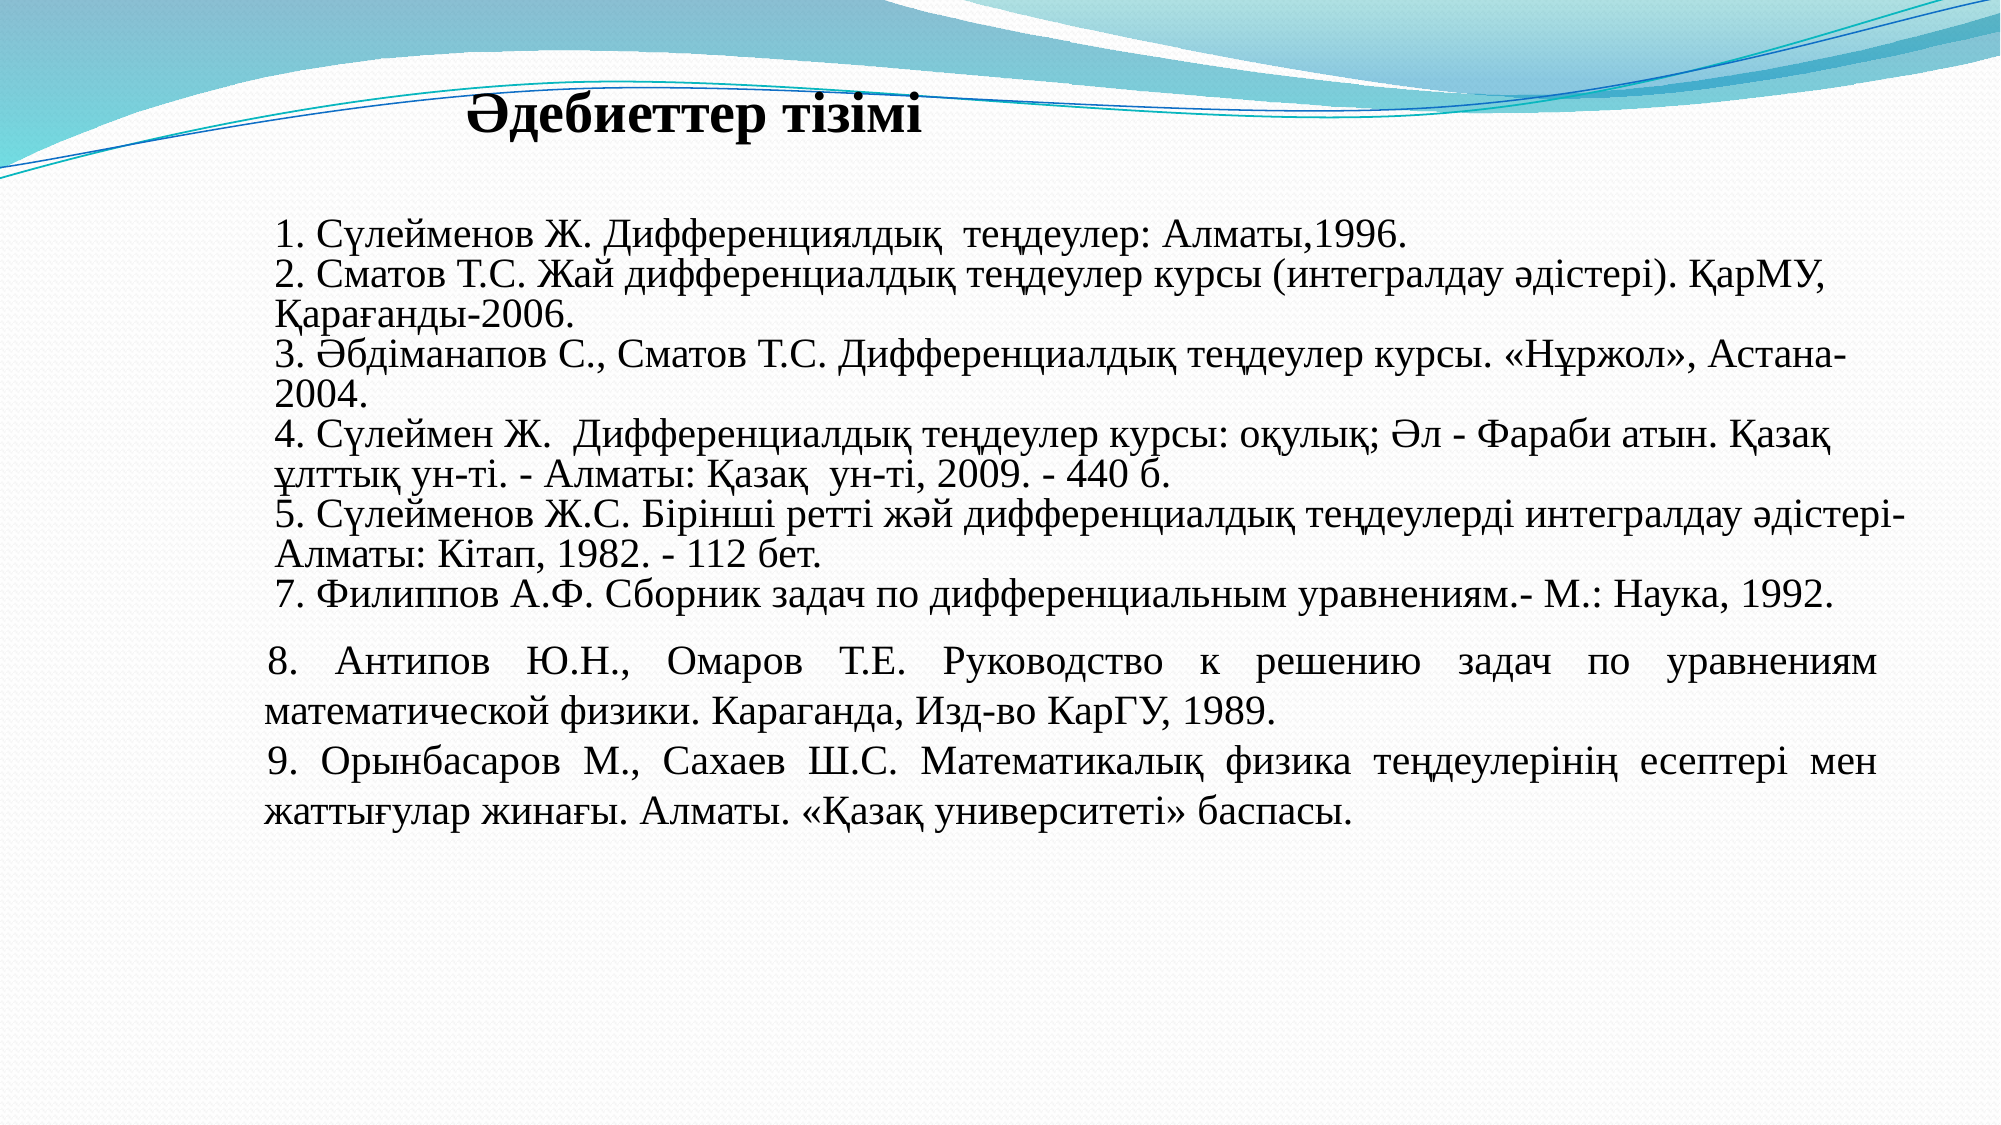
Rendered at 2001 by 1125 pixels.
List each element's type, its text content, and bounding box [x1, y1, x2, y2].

text_box 8. Антипов Ю.Н., Омаров Т.Е. Руководство к решению задач по уравнениям математической физики. Караганда, Изд-во КарГУ, 1989. 9. Орынбасаров М., Сахаев Ш.С. Математикалық физика теңдеулерінің есептері мен жаттығулар жинағы. Алматы. «Қазақ университеті» баспасы. [205, 625, 1893, 920]
text_box 1. Сүлейменов Ж. Дифференциялдық теңдеулер: Алматы,1996. 2. Сматов Т.С. Жай дифференциалдық теңдеулер курсы (интегралдау әдістері). ҚарМУ, Қарағанды-2006. 3. Әбдіманапов С., Сматов Т.С. Дифференциалдық теңдеулер курсы. «Нұржол», Астана-2004. 4. Сүлеймен Ж. Дифференциалдық теңдеулер курсы: оқулық; Әл - Фараби атын. Қазақ ұлттық ун-ті. - Алматы: Қазақ ун-ті, 2009. - 440 б. 5. Сүлейменов Ж.С. Бірінші ретті жәй дифференциалдық теңдеулерді интегралдау әдістері- Алматы: Кітап, 1982. - 112 бет. 7. Филиппов А.Ф. Сборник задач по дифференциальным уравнениям.- М.: Наука, 1992. [259, 208, 1946, 833]
text_box Әдебиеттер тізімі [451, 66, 938, 152]
